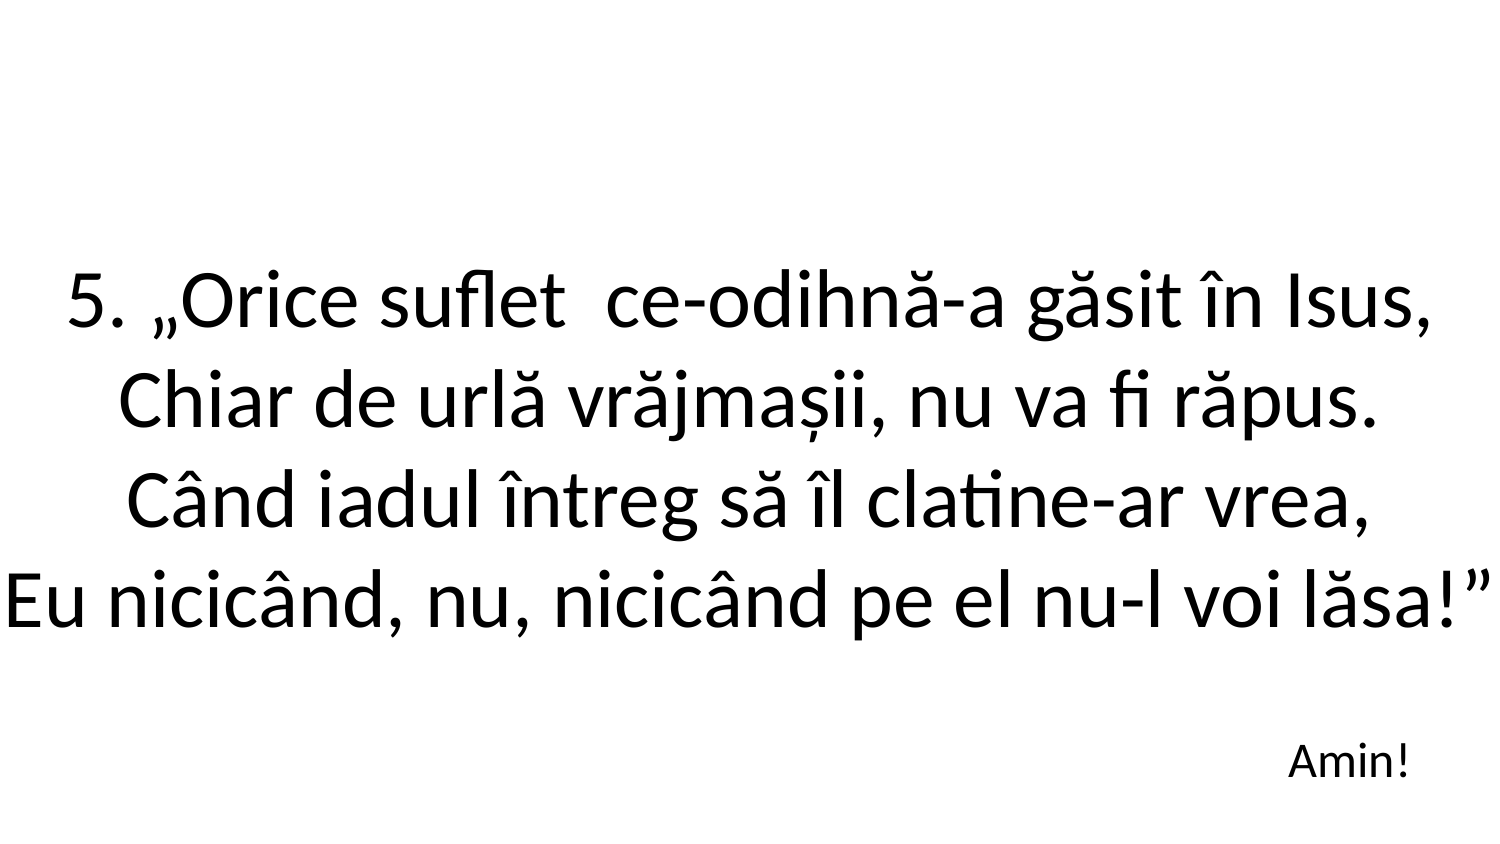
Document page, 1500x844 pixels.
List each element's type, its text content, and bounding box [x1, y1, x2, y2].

text_box 5. „Orice suflet ce-odihnă-a găsit în Isus, Chiar de urlă vrăjmașii, nu va fi răpus. Când iadul întreg să îl clatine-ar vrea, Eu nicicând, nu, nicicând pe el nu-l voi lăsa!” [0, 192, 1500, 652]
text_box Amin! [1273, 674, 1427, 795]
